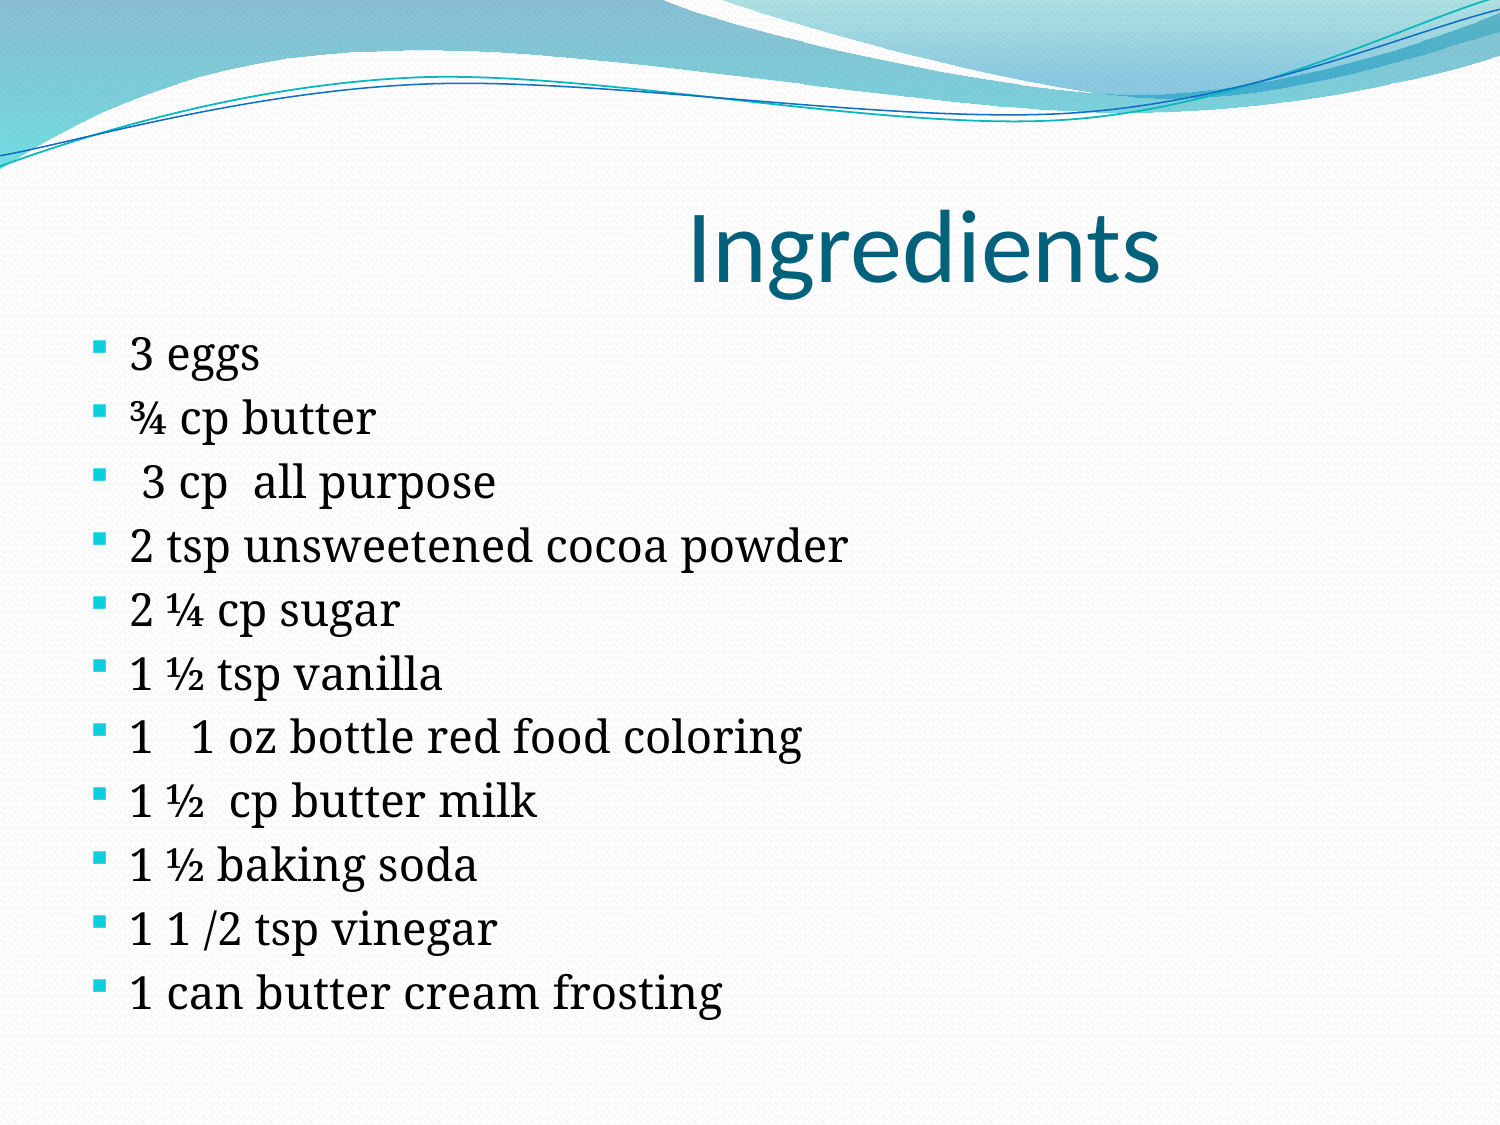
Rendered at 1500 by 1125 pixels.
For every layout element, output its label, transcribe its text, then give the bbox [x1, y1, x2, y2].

list 3 eggs ¾ cp butter 3 cp all purpose 2 tsp unsweetened cocoa powder 2 ¼ cp sugar 1 ½ tsp vanilla 1 1 oz bottle red food coloring 1 ½ cp butter milk 1 ½ baking soda 1 1 /2 tsp vinegar 1 can butter cream frosting [75, 317, 1425, 1038]
title Ingredients [75, 115, 1425, 303]
